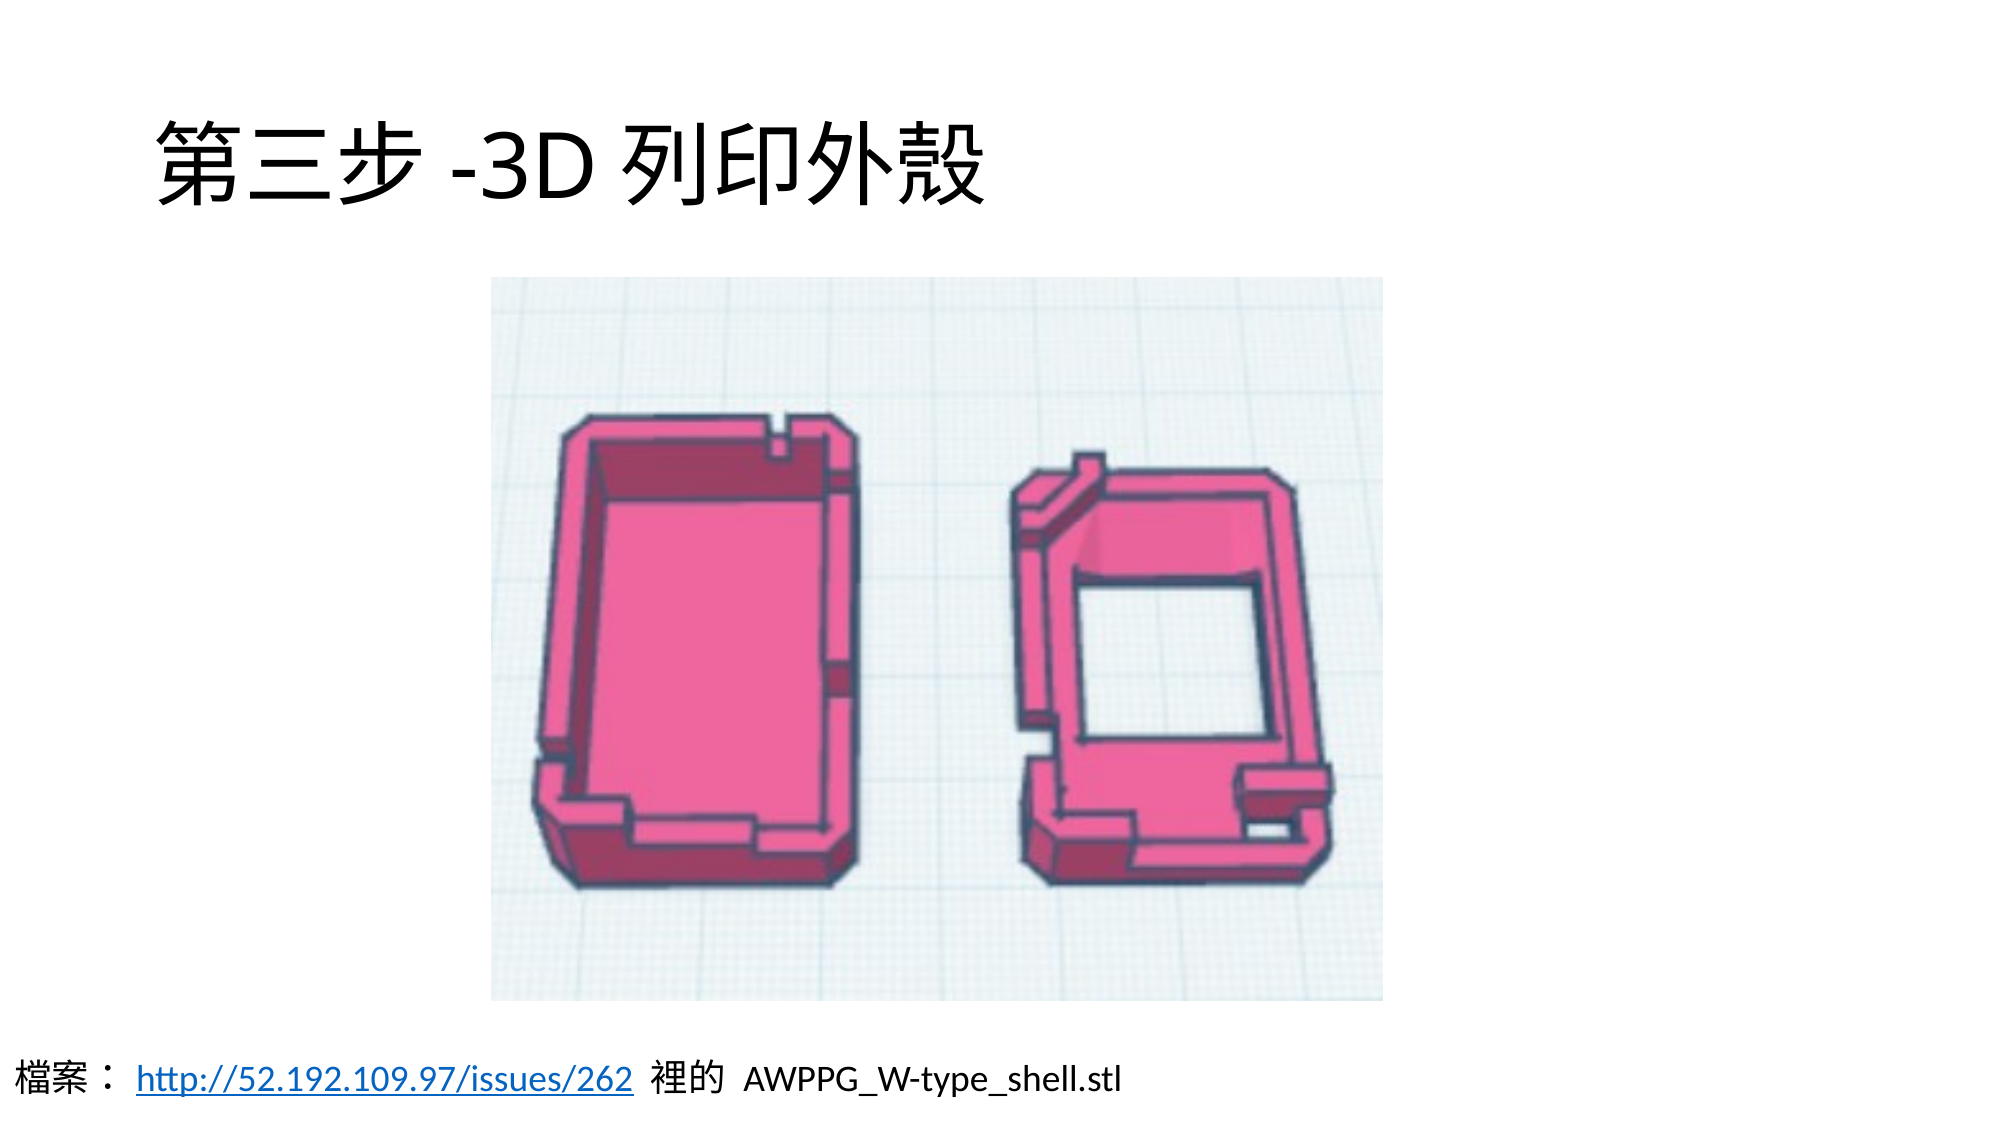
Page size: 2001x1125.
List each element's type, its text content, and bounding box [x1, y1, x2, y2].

text_box 檔案：http://52.192.109.97/issues/262 裡的 AWPPG_W-type_shell.stl [0, 1046, 1168, 1107]
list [490, 277, 1383, 1001]
title 第三步-3D列印外殼 [137, 59, 1863, 278]
